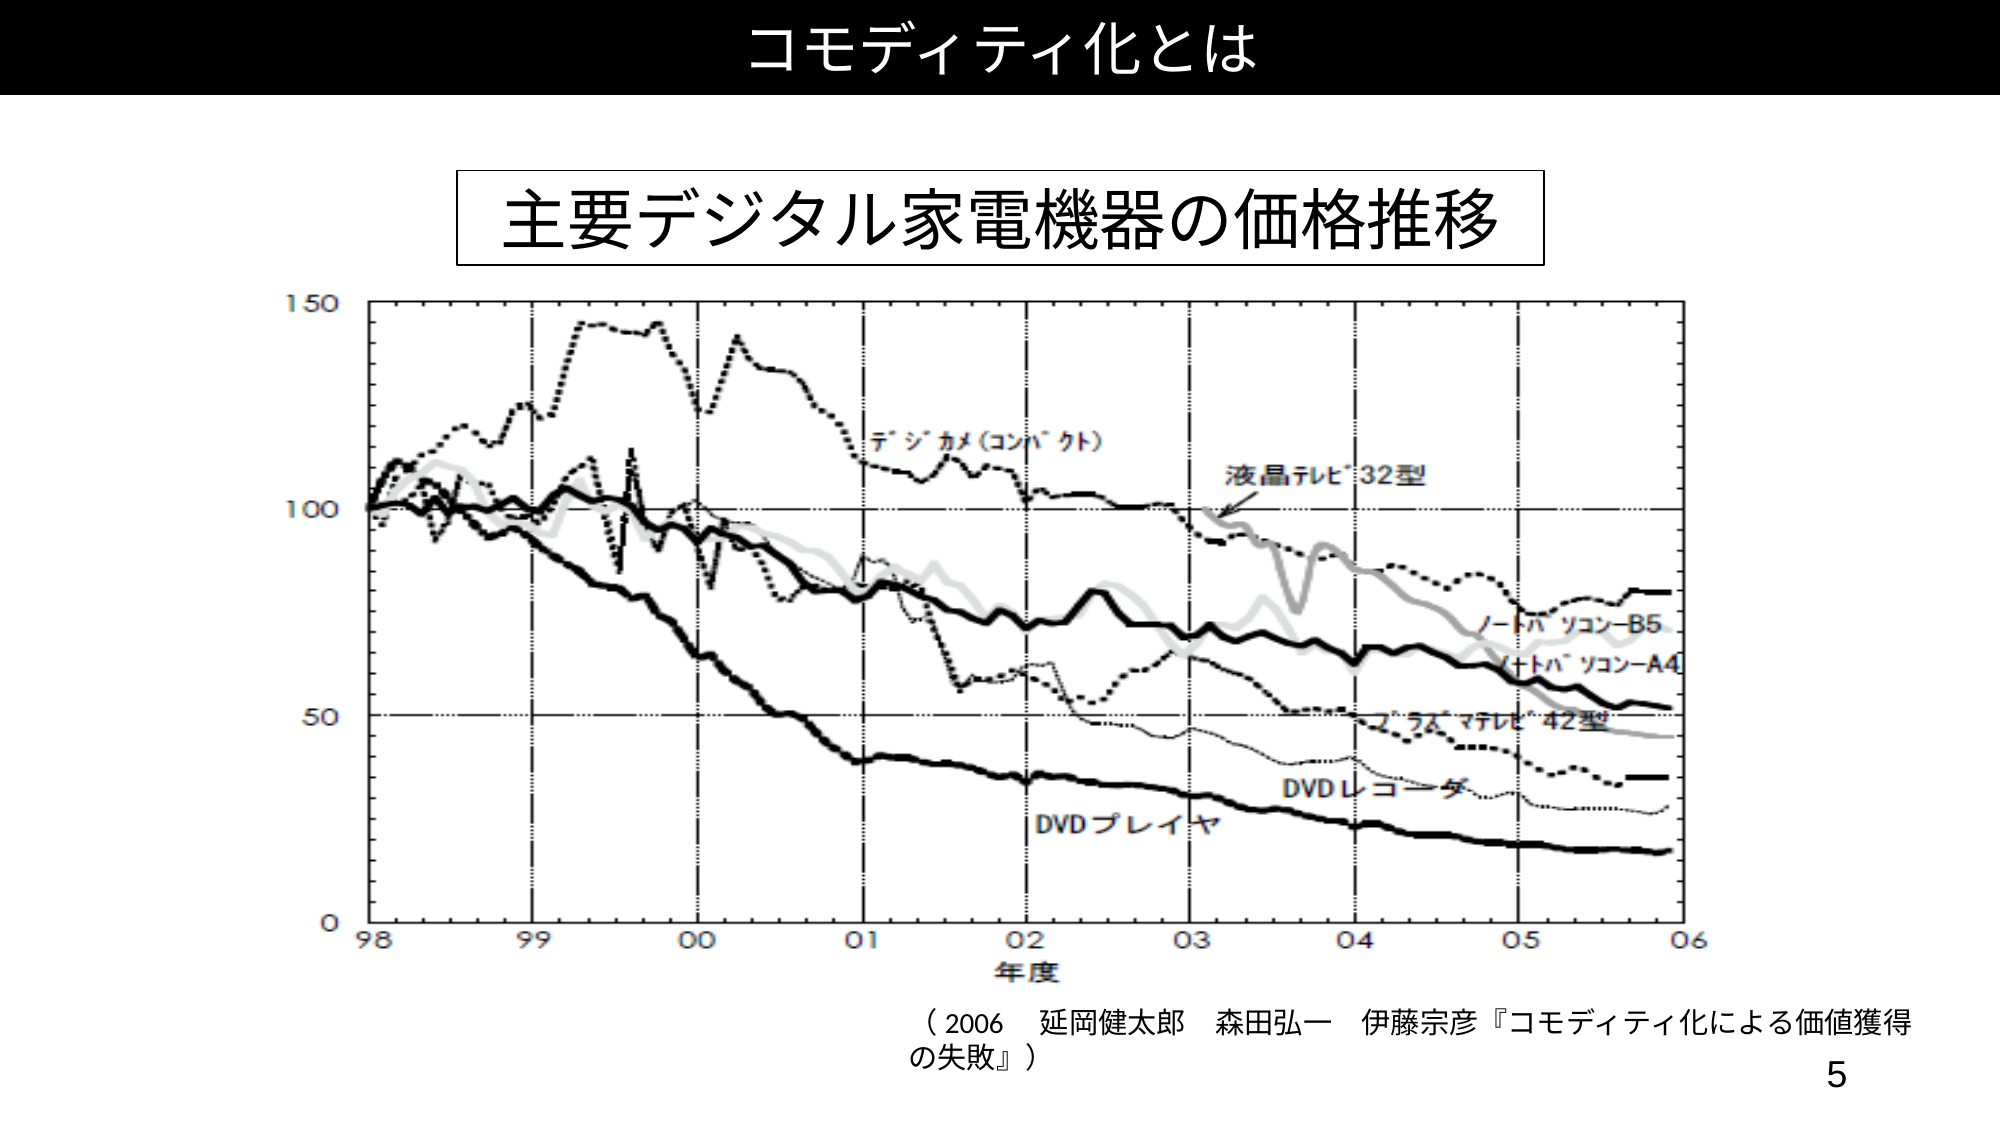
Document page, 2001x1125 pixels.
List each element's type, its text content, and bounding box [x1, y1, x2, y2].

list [173, 267, 1811, 997]
text_box 主要デジタル家電機器の価格推移 [456, 170, 1545, 266]
text_box （2006 延岡健太郎 森田弘一 伊藤宗彦『コモディティ化による価値獲得の失敗』） [893, 996, 1952, 1082]
slide_number 5 [1412, 1042, 1863, 1103]
text_box コモディティ化とは [0, 0, 2000, 95]
